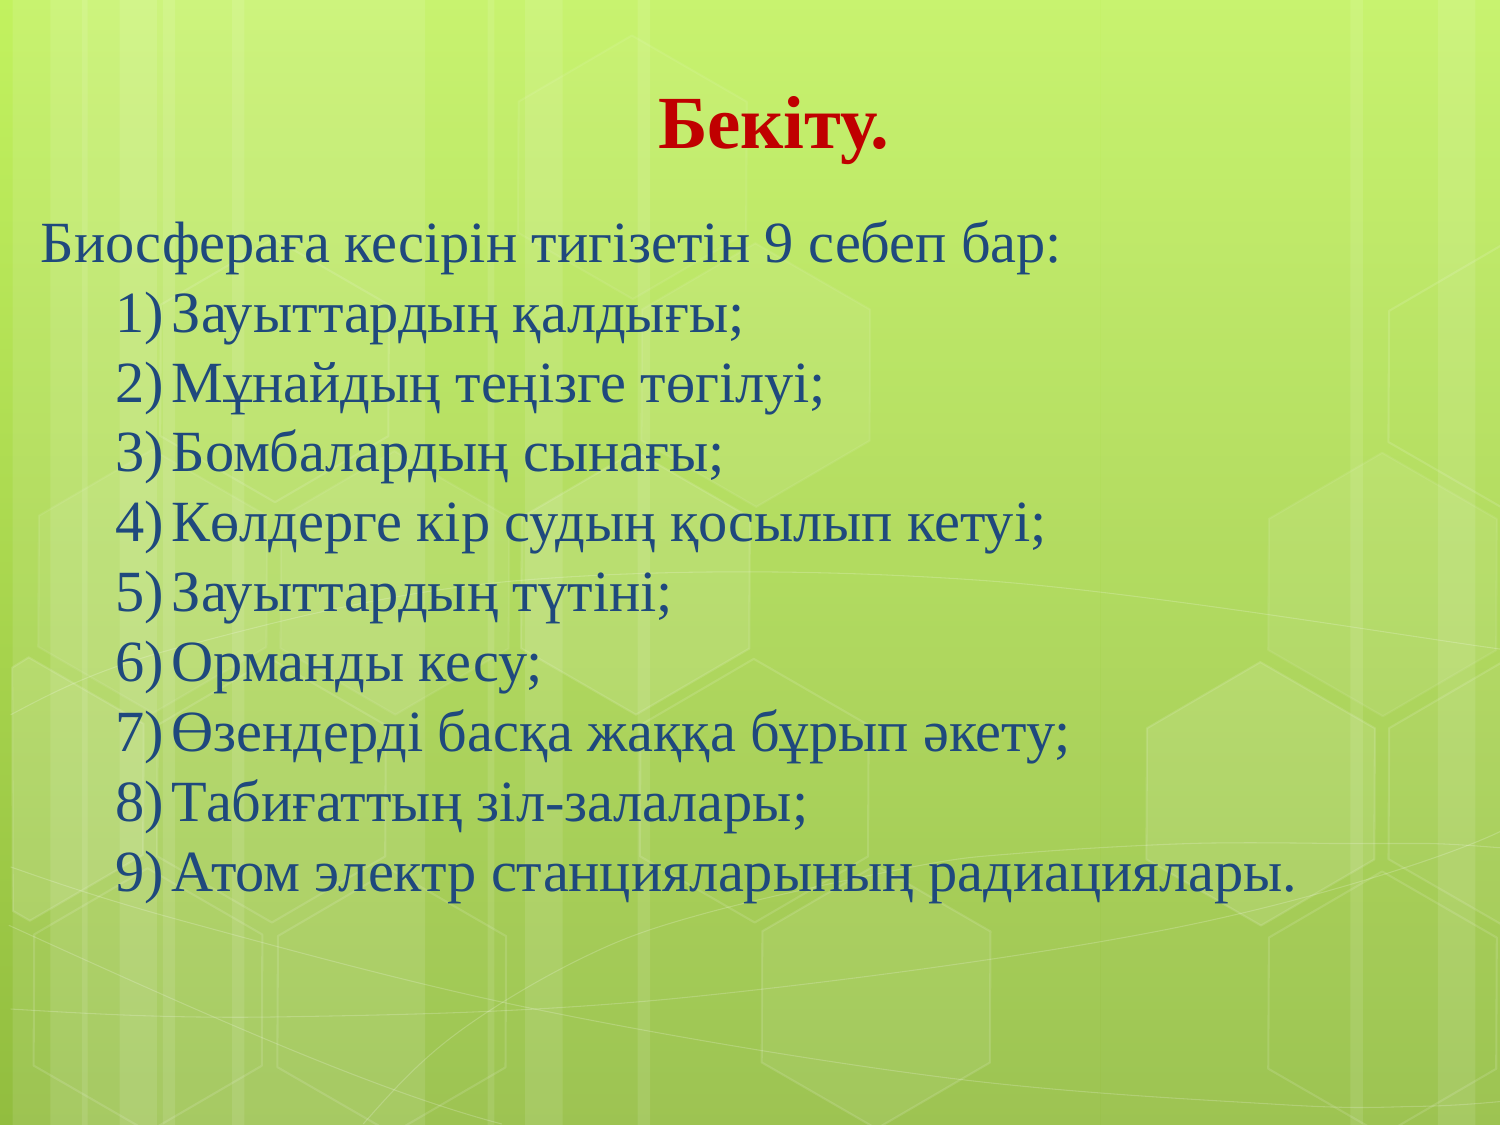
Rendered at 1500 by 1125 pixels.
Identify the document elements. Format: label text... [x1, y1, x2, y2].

text_box Биосфераға кесірін тигізетін 9 себеп бар: Зауыттардың қалдығы; Мұнайдың теңізге төгілуі; Бомбалардың сынағы; Көлдерге кір судың қосылып кетуі; Зауыттардың түтіні; Орманды кесу; Өзендерді басқа жаққа бұрып әкету; Табиғаттың зіл-залалары; Атом электр станцияларының радиациялары. [25, 196, 1436, 911]
text_box Бекіту. [643, 66, 905, 172]
